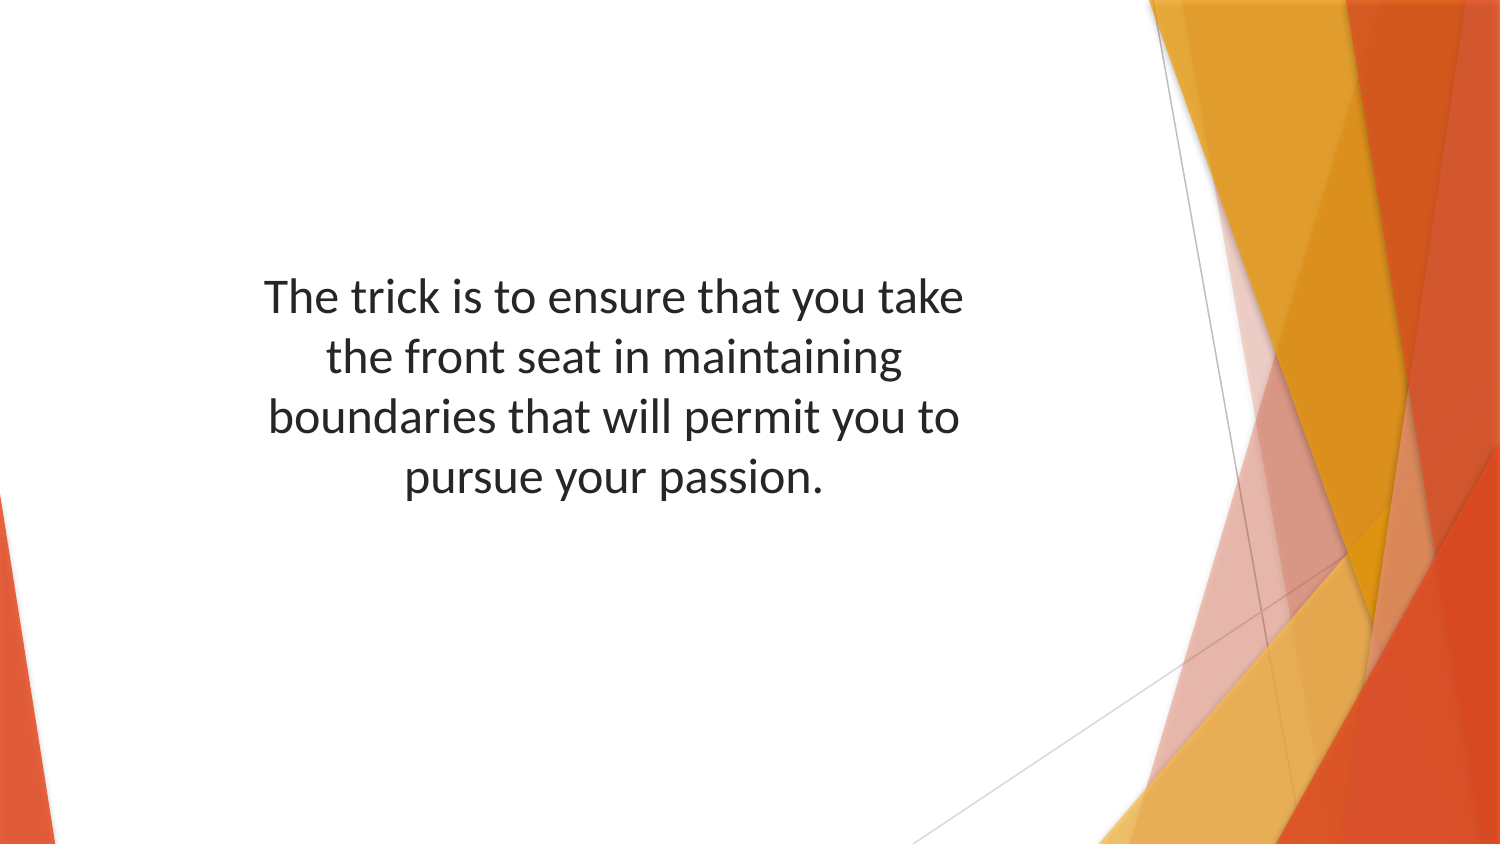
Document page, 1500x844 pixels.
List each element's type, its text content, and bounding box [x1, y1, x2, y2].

list The trick is to ensure that you take the front seat in maintaining boundaries that will permit you to pursue your passion. [242, 256, 987, 599]
